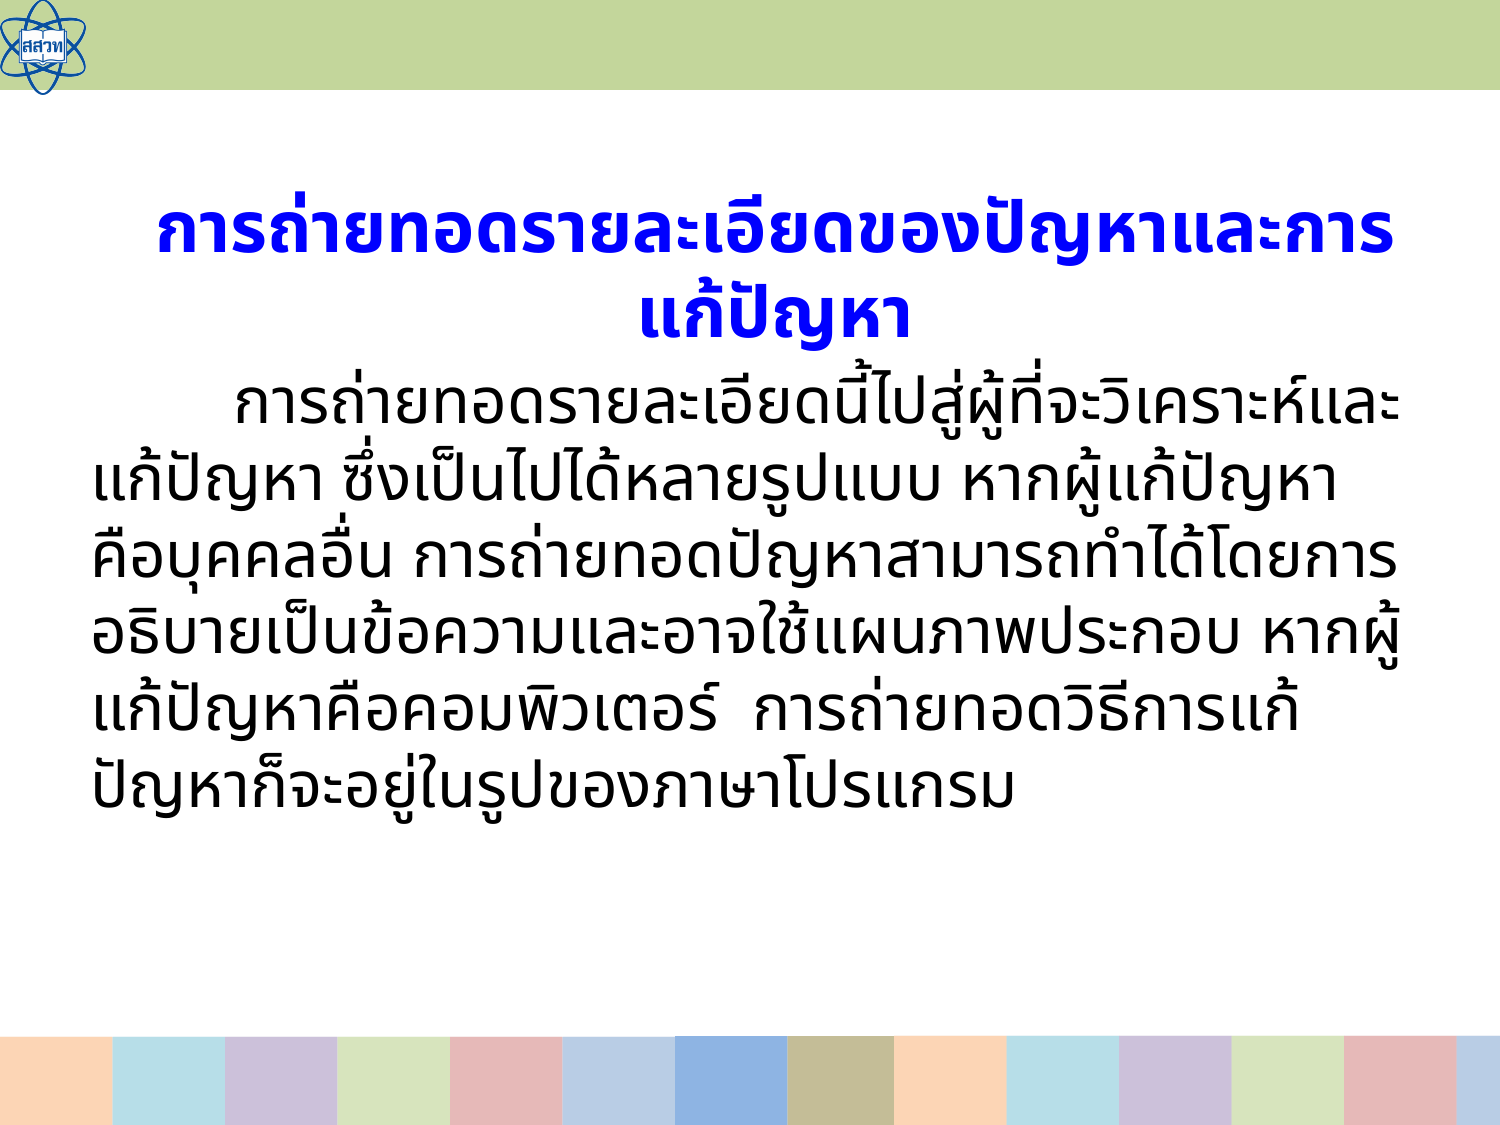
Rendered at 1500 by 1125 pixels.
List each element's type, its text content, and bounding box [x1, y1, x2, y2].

text_box [87, 0, 1500, 92]
list การถ่ายทอดรายละเอียดนี้ไปสู่ผู้ที่จะวิเคราะห์และแก้ปัญหา ซึ่งเป็นไปได้หลายรูปแบบ หากผู้แก้ปัญหาคือบุคคลอื่น การถ่ายทอดปัญหาสามารถทำได้โดยการอธิบายเป็นข้อความและอาจใช้แผนภาพประกอบ หากผู้แก้ปัญหาคือคอมพิวเตอร์ การถ่ายทอดวิธีการแก้ปัญหาก็จะอยู่ในรูปของภาษาโปรแกรม [75, 262, 1425, 1005]
picture [0, 0, 86, 95]
title การถ่ายทอดรายละเอียดของปัญหาและการแก้ปัญหา [100, 172, 1451, 361]
